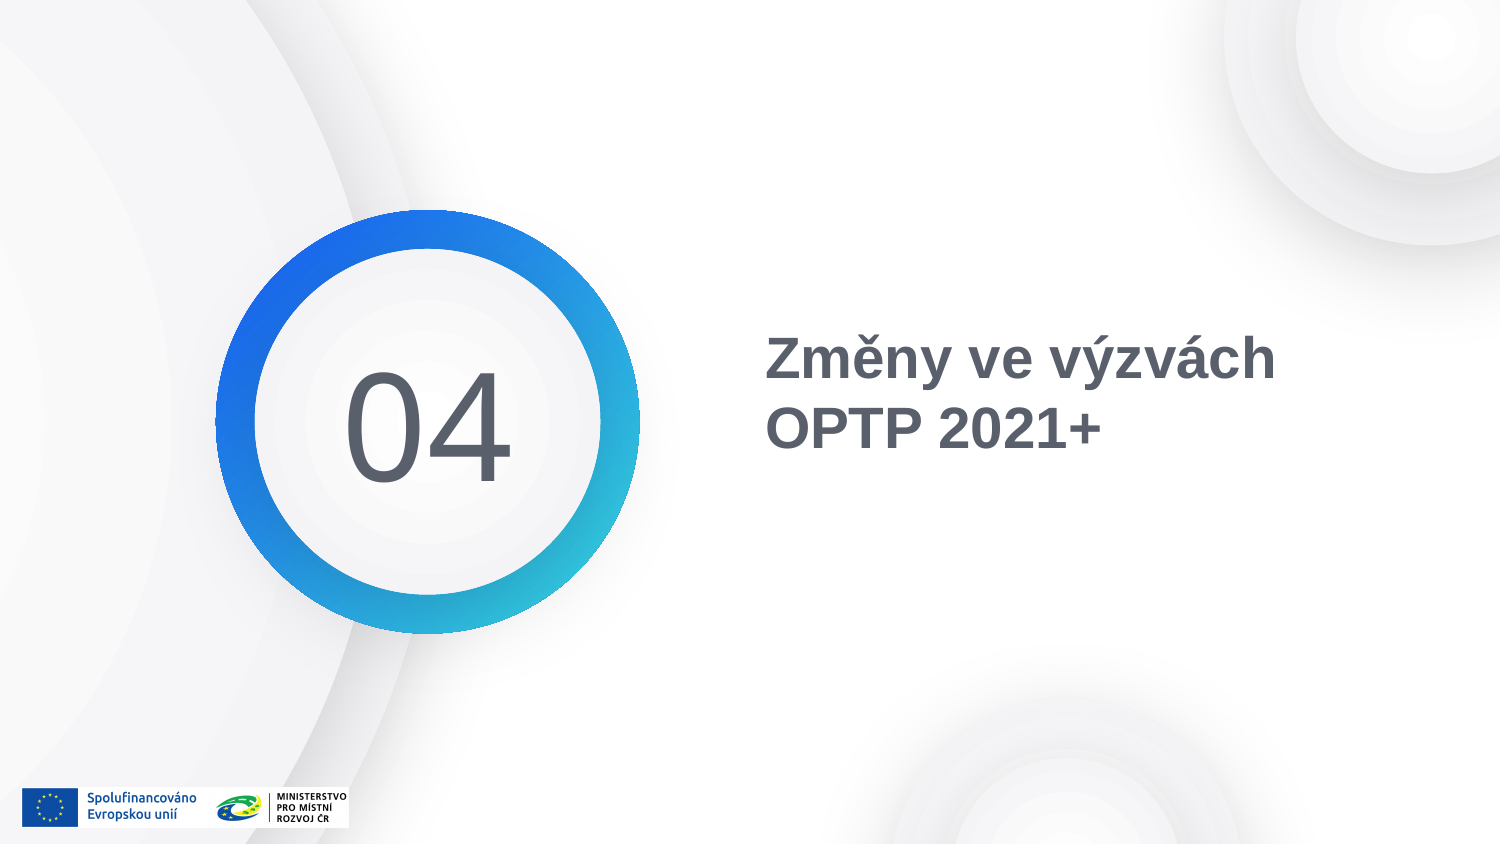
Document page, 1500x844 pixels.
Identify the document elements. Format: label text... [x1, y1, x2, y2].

title 04 [286, 361, 569, 483]
title Změny ve výzvách OPTP 2021+ [750, 324, 1383, 456]
picture [21, 787, 349, 828]
